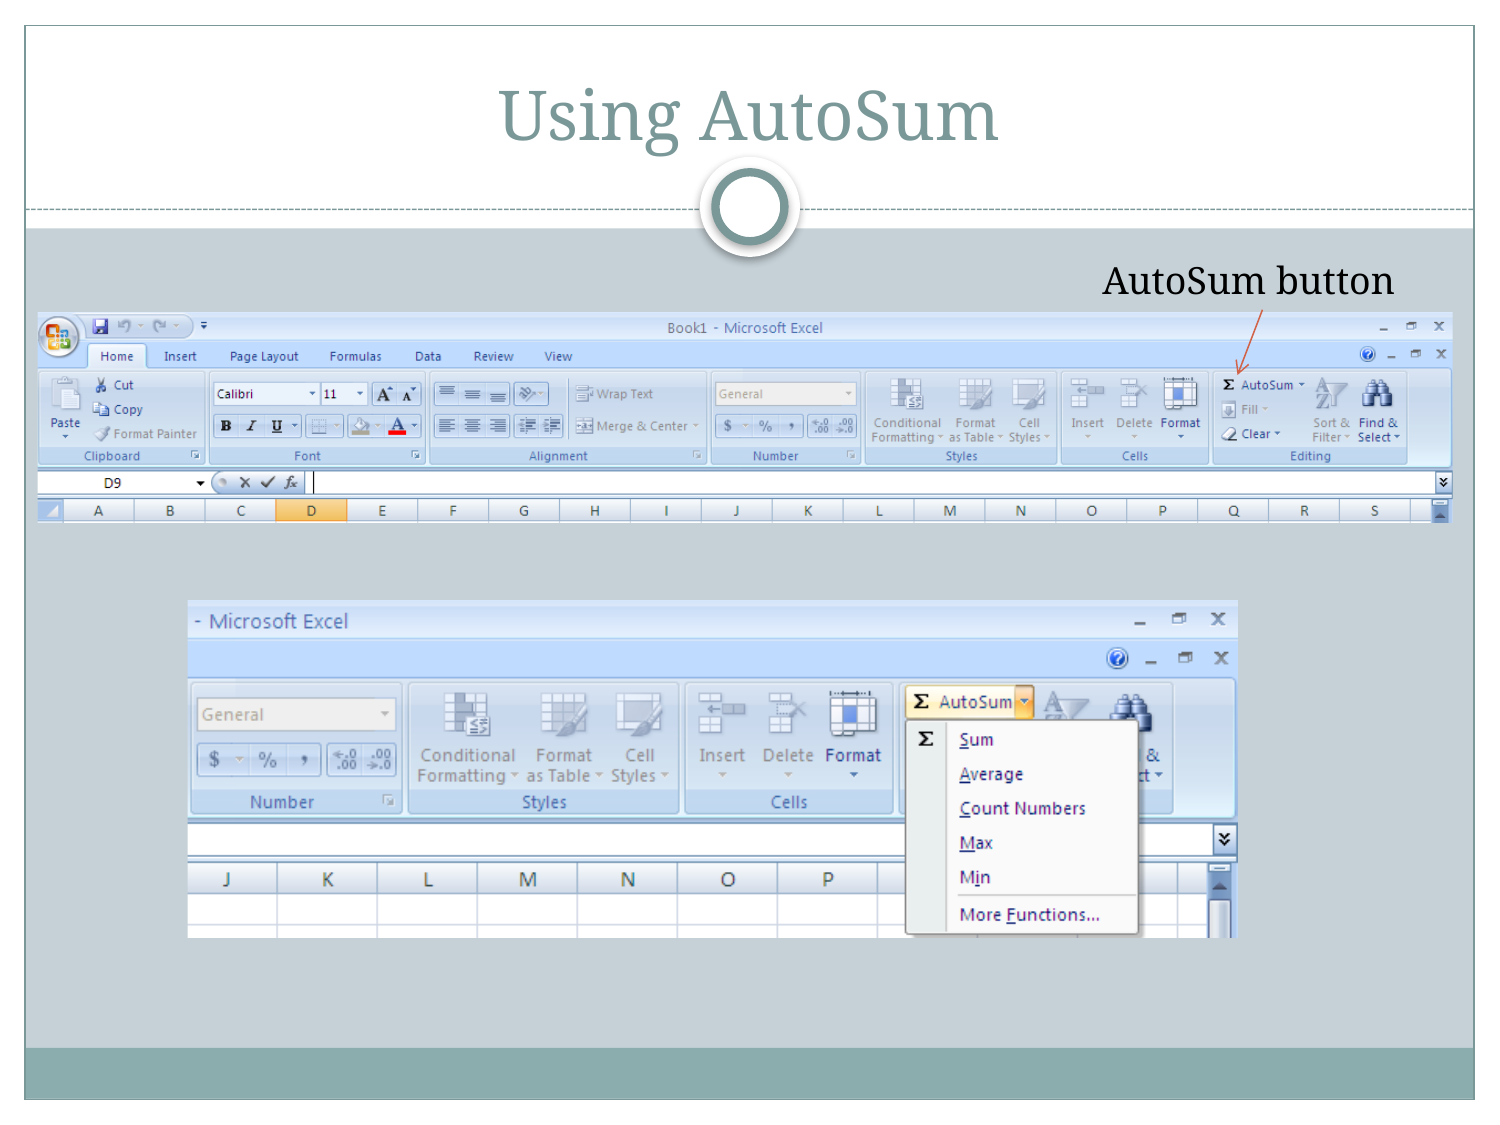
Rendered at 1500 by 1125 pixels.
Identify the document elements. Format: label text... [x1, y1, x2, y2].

picture [187, 599, 1263, 938]
title Using AutoSum [49, 37, 1450, 162]
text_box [1237, 310, 1263, 376]
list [37, 312, 1453, 523]
text_box AutoSum button [1087, 249, 1438, 309]
